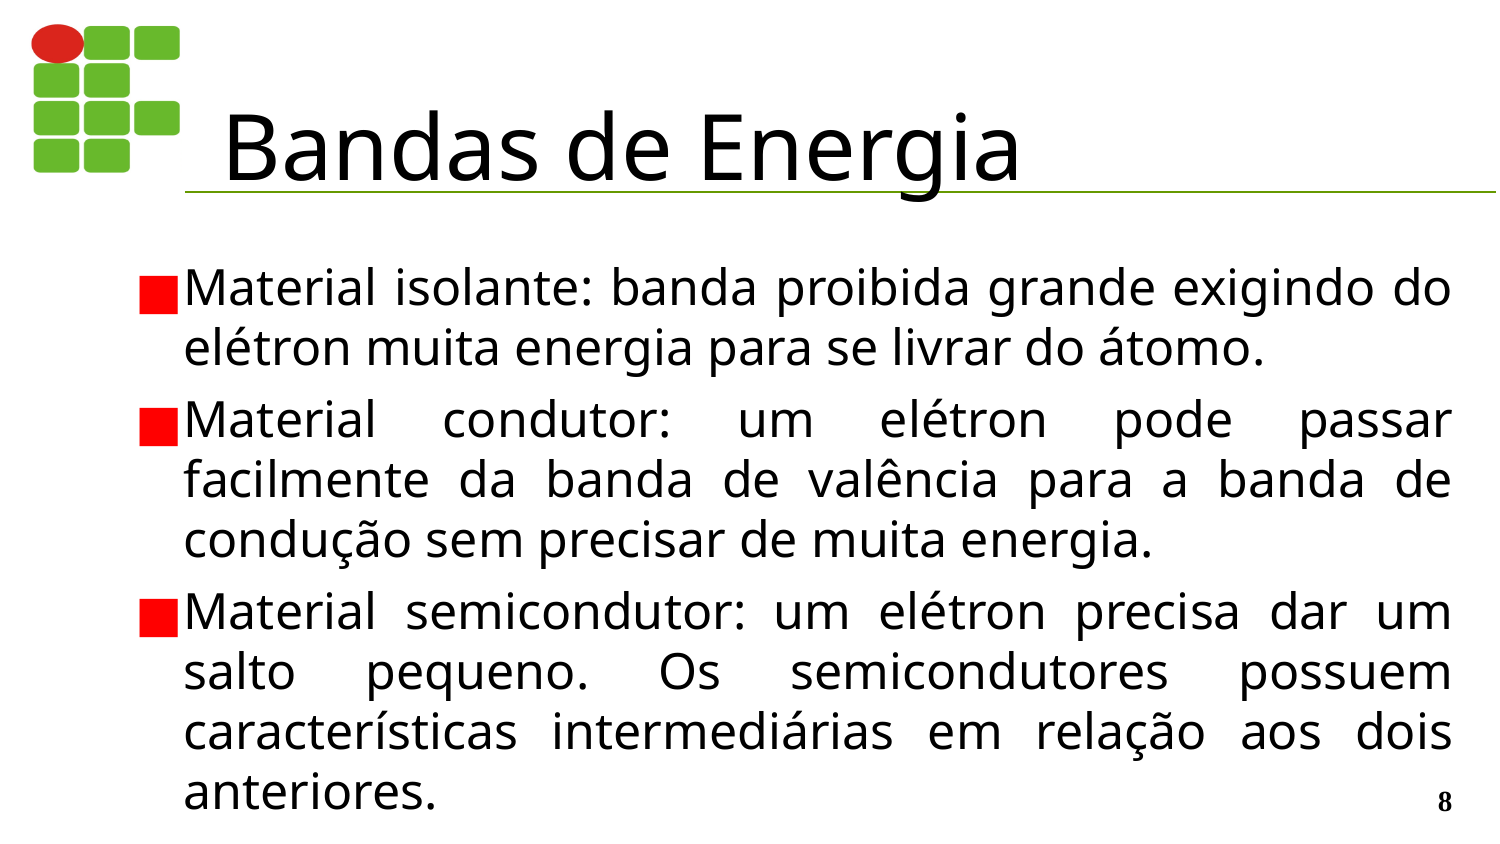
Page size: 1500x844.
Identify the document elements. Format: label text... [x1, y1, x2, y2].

list Material isolante: banda proibida grande exigindo do elétron muita energia para se livrar do átomo. Material condutor: um elétron pode passar facilmente da banda de valência para a banda de condução sem precisar de muita energia. Material semicondutor: um elétron precisa dar um salto pequeno. Os semicondutores possuem características intermediárias em relação aos dois anteriores. [46, 248, 1469, 774]
text_box ‹#› [1155, 774, 1468, 825]
picture [29, 23, 182, 174]
title Bandas de Energia [206, 26, 1468, 207]
